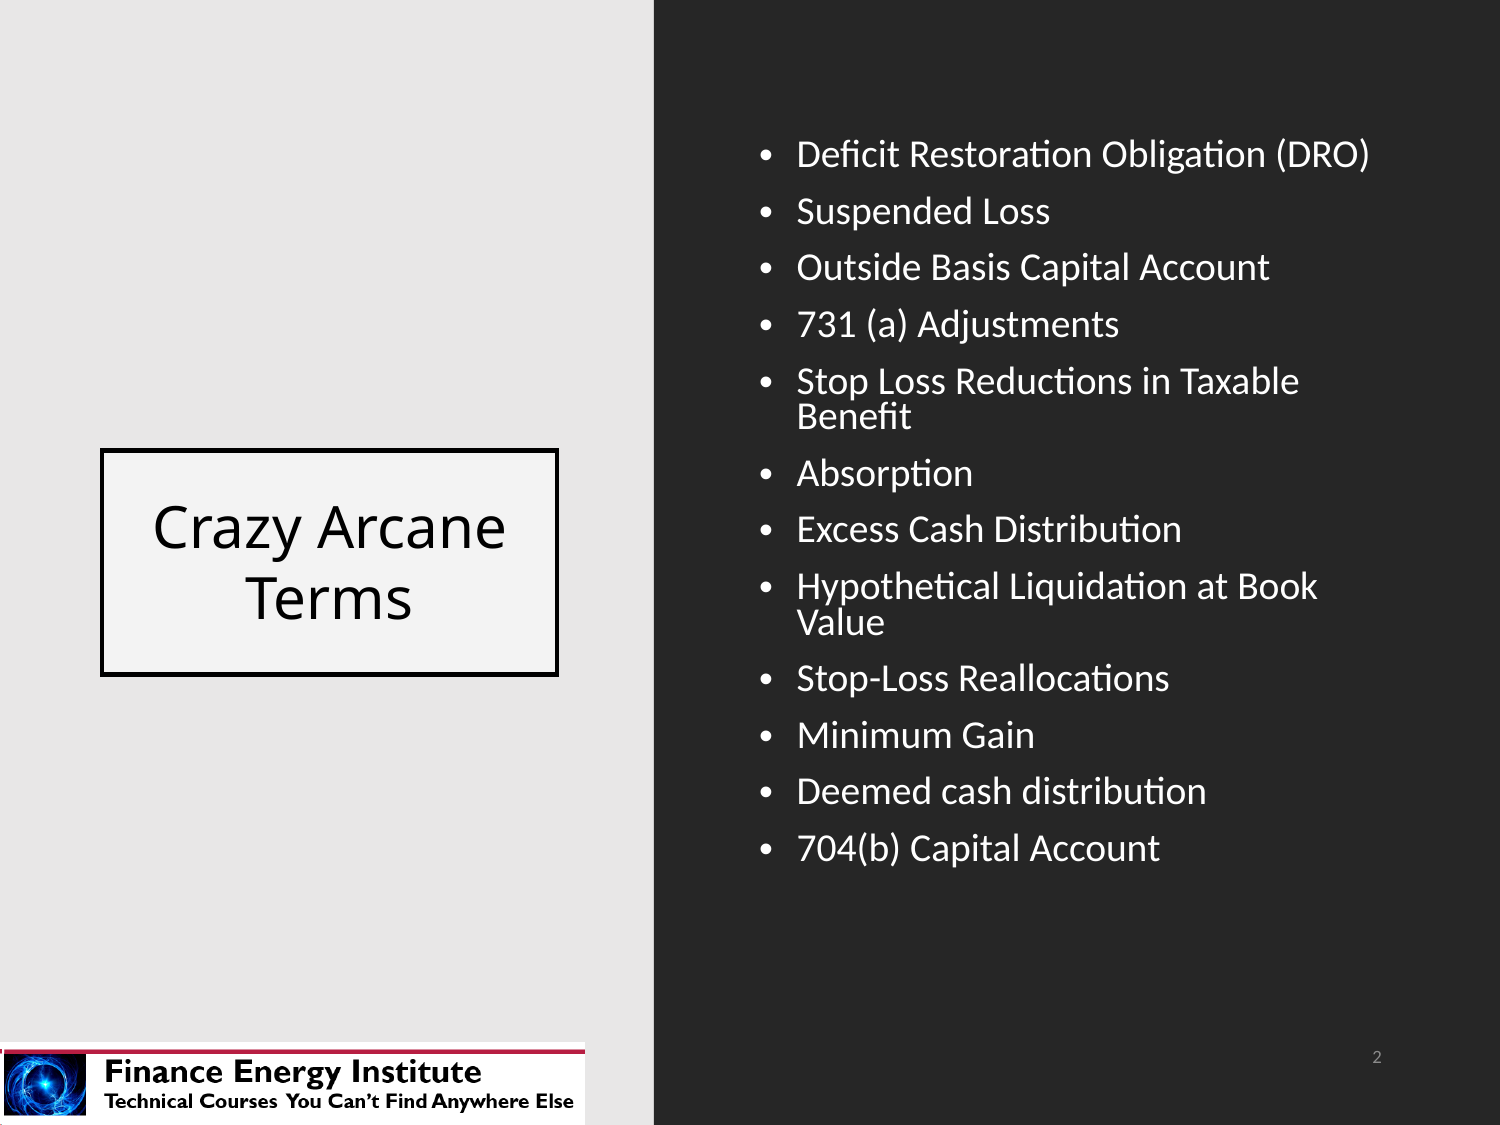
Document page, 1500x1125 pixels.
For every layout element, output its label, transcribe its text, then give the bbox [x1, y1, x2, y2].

text_box [653, 0, 1500, 1125]
slide_number 2 [1301, 1028, 1397, 1089]
picture [0, 1042, 585, 1125]
list Deficit Restoration Obligation (DRO) Suspended Loss Outside Basis Capital Account 731 (a) Adjustments Stop Loss Reductions in Taxable Benefit Absorption Excess Cash Distribution Hypothetical Liquidation at Book Value Stop-Loss Reallocations Minimum Gain Deemed cash distribution 704(b) Capital Account [744, 131, 1410, 994]
title Crazy Arcane Terms [102, 450, 558, 675]
